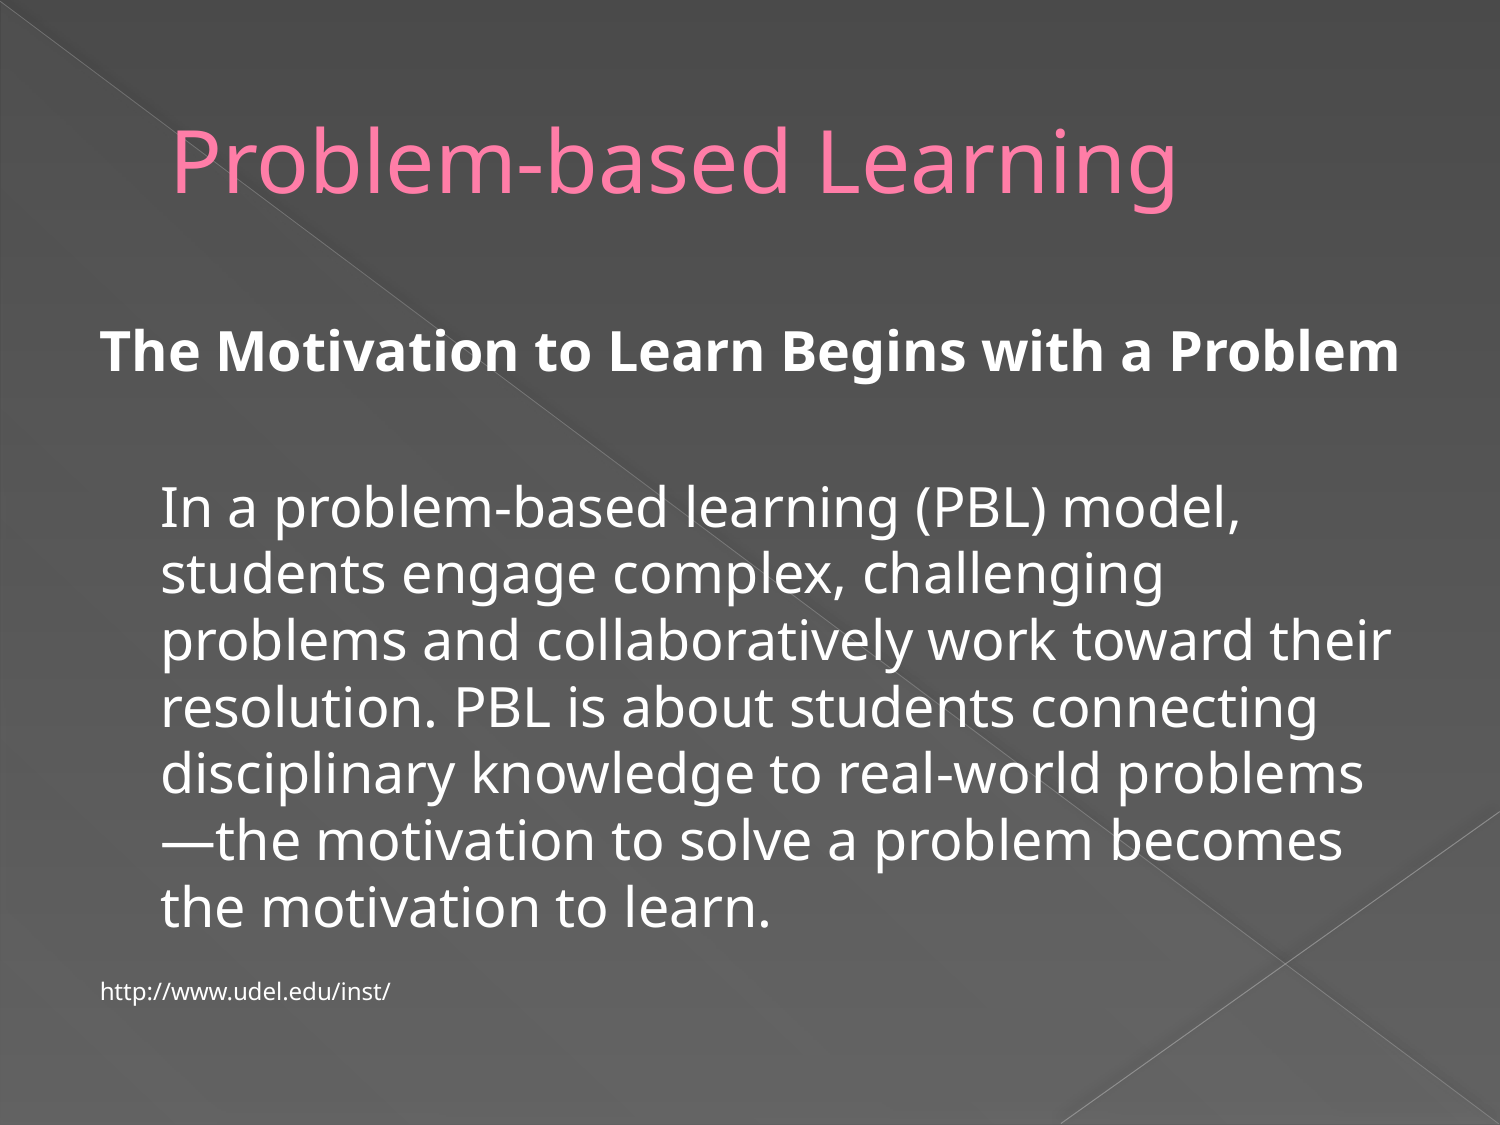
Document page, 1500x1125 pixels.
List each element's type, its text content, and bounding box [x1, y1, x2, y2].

title Problem-based Learning [75, 43, 1425, 274]
list The Motivation to Learn Begins with a Problem In a problem-based learning (PBL) model, students engage complex, challenging problems and collaboratively work toward their resolution. PBL is about students connecting disciplinary knowledge to real-world problems—the motivation to solve a problem becomes the motivation to learn. http://www.udel.edu/inst/ [75, 308, 1425, 1059]
